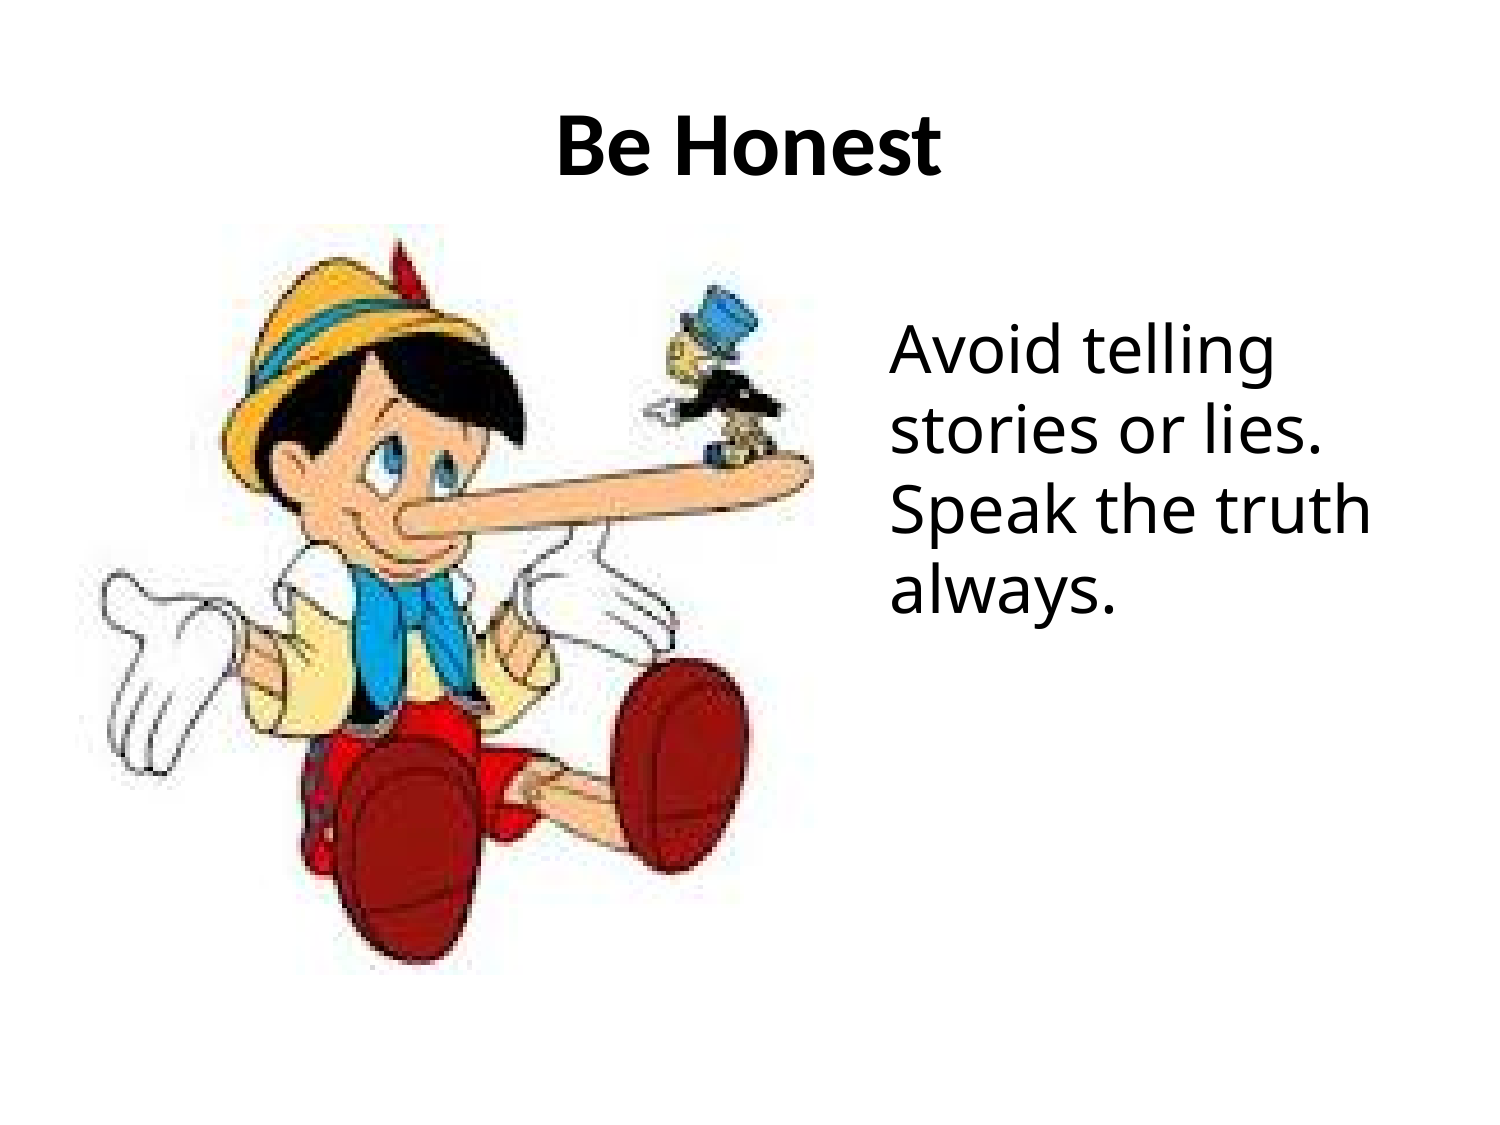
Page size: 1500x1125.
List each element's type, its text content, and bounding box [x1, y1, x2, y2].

text_box Avoid telling stories or lies. Speak the truth always. [875, 299, 1500, 635]
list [74, 224, 828, 976]
title Be Honest [75, 45, 1425, 233]
